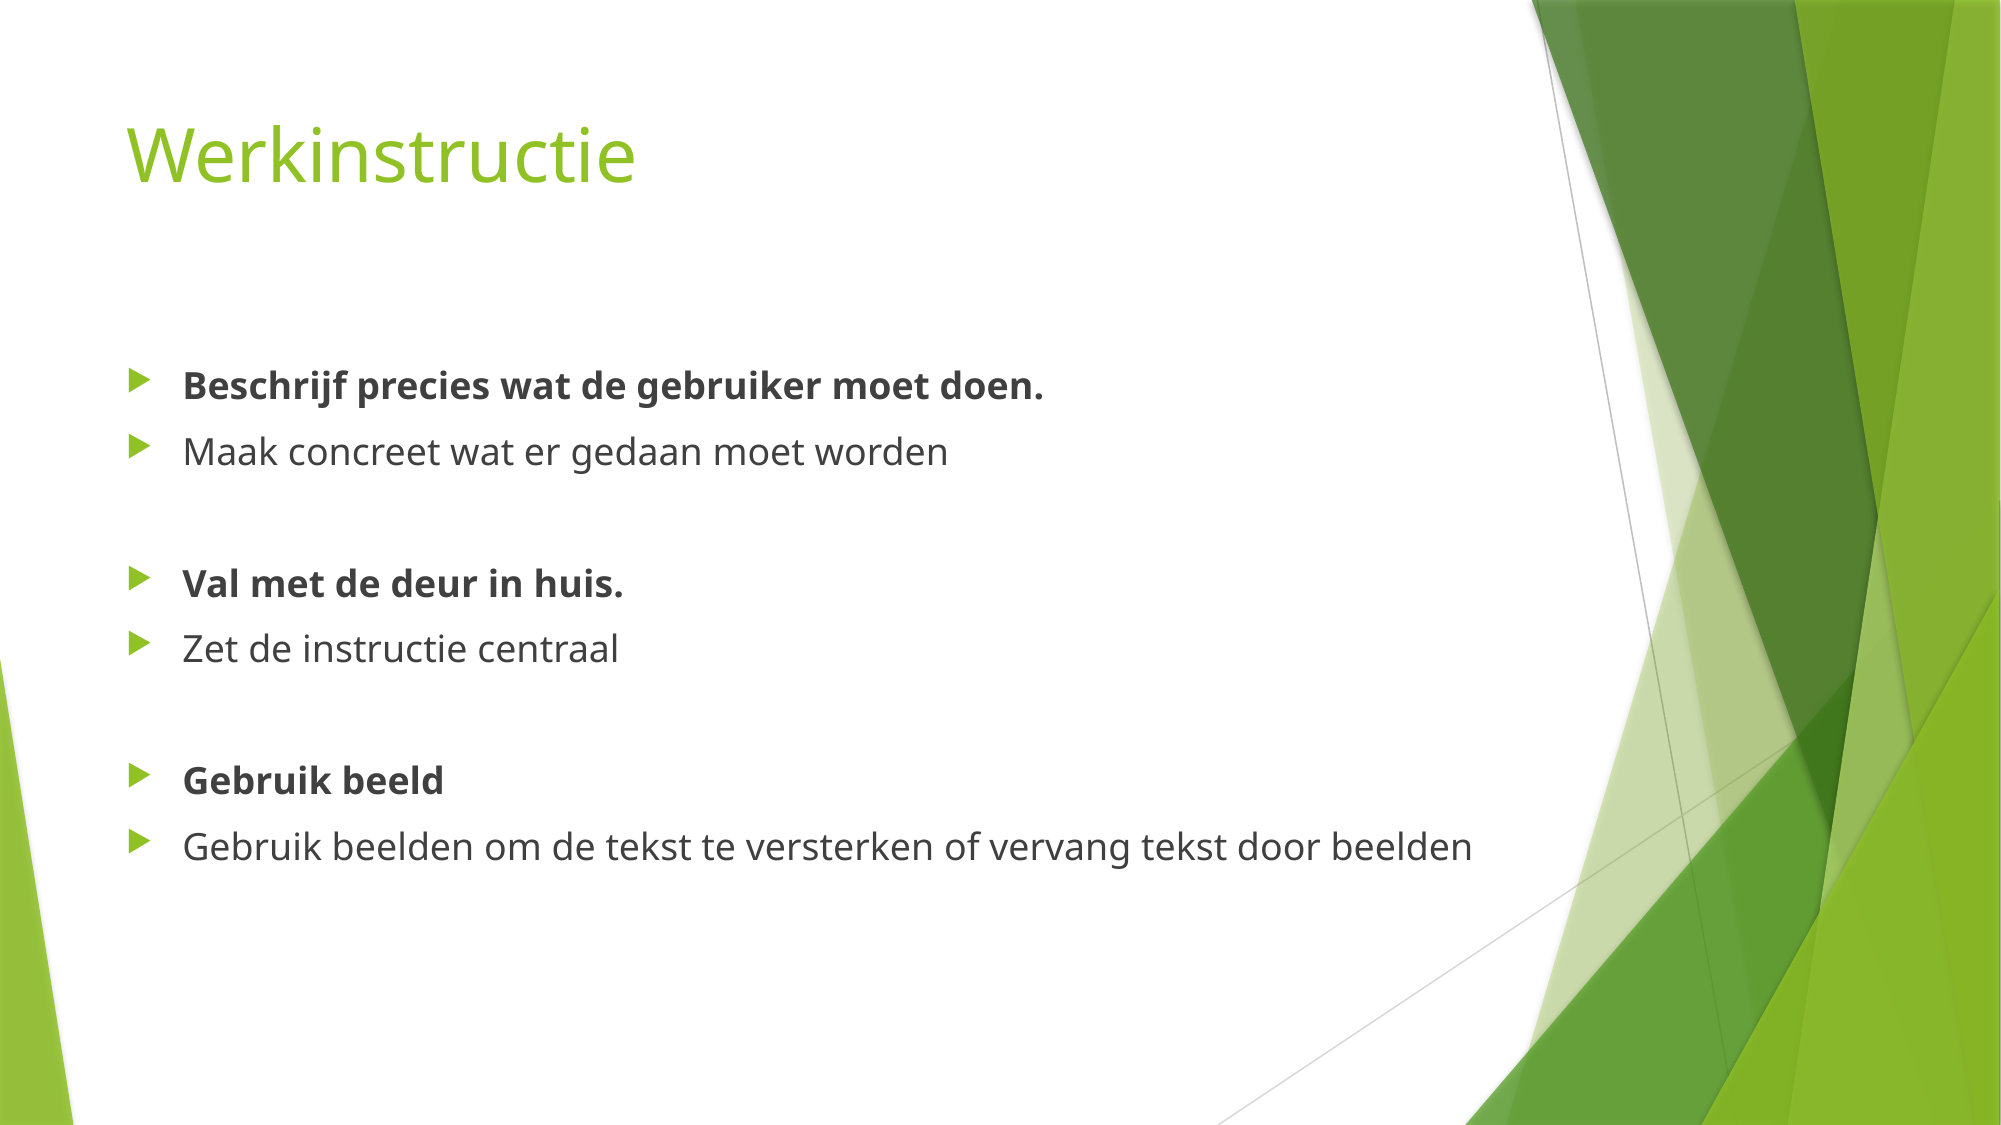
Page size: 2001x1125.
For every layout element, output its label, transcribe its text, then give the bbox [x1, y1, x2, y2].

list Beschrijf precies wat de gebruiker moet doen. Maak concreet wat er gedaan moet worden Val met de deur in huis. Zet de instructie centraal Gebruik beeld Gebruik beelden om de tekst te versterken of vervang tekst door beelden [111, 354, 1522, 992]
title Werkinstructie [111, 99, 1522, 317]
